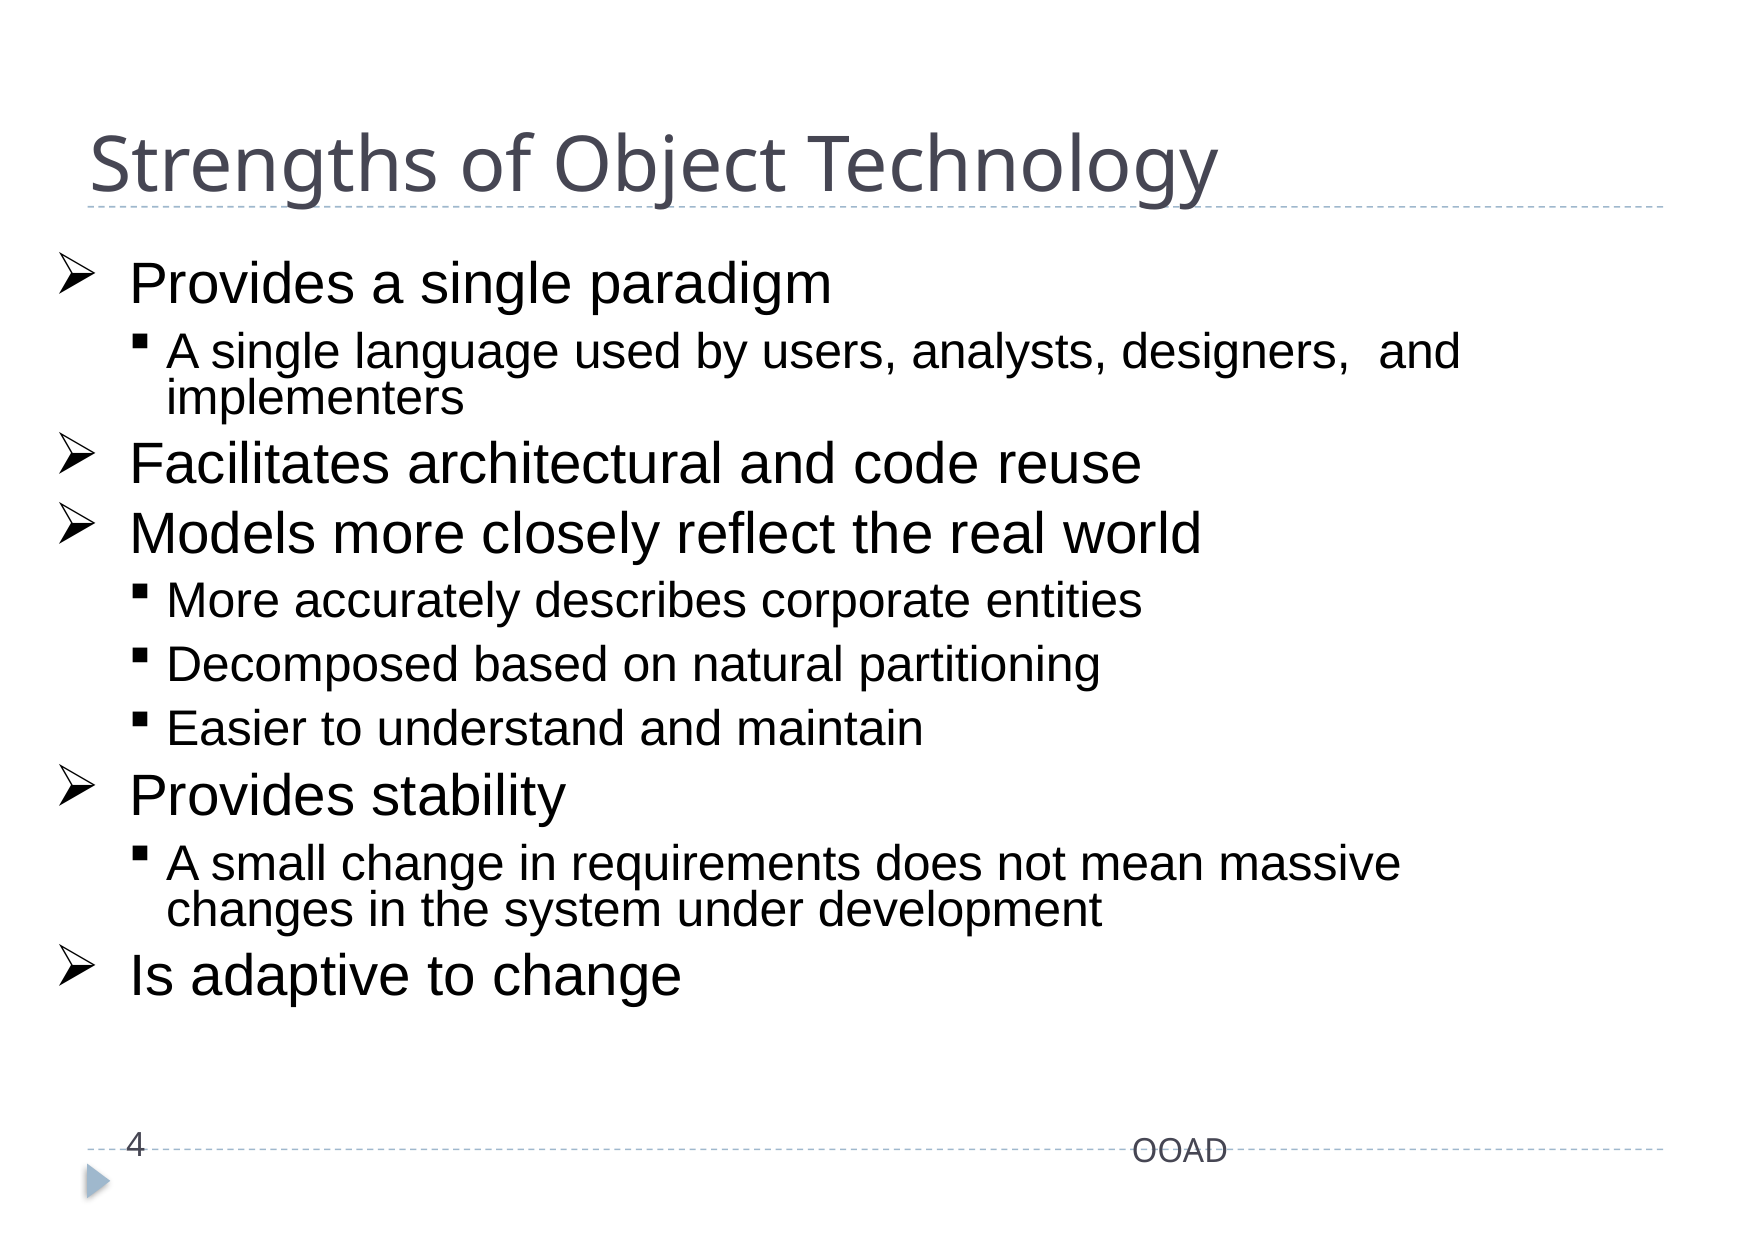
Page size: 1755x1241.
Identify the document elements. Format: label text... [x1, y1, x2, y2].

text_box Provides a single paradigm A single language used by users, analysts, designers, and implementers Facilitates architectural and code reuse Models more closely reflect the real world More accurately describes corporate entities Decomposed based on natural partitioning Easier to understand and maintain Provides stability A small change in requirements does not mean massive changes in the system under development Is adaptive to change [52, 245, 1528, 1008]
footer OOAD [556, 1149, 1229, 1241]
slide_number 4 [117, 1149, 498, 1241]
title Strengths of Object Technology [87, 0, 1667, 207]
